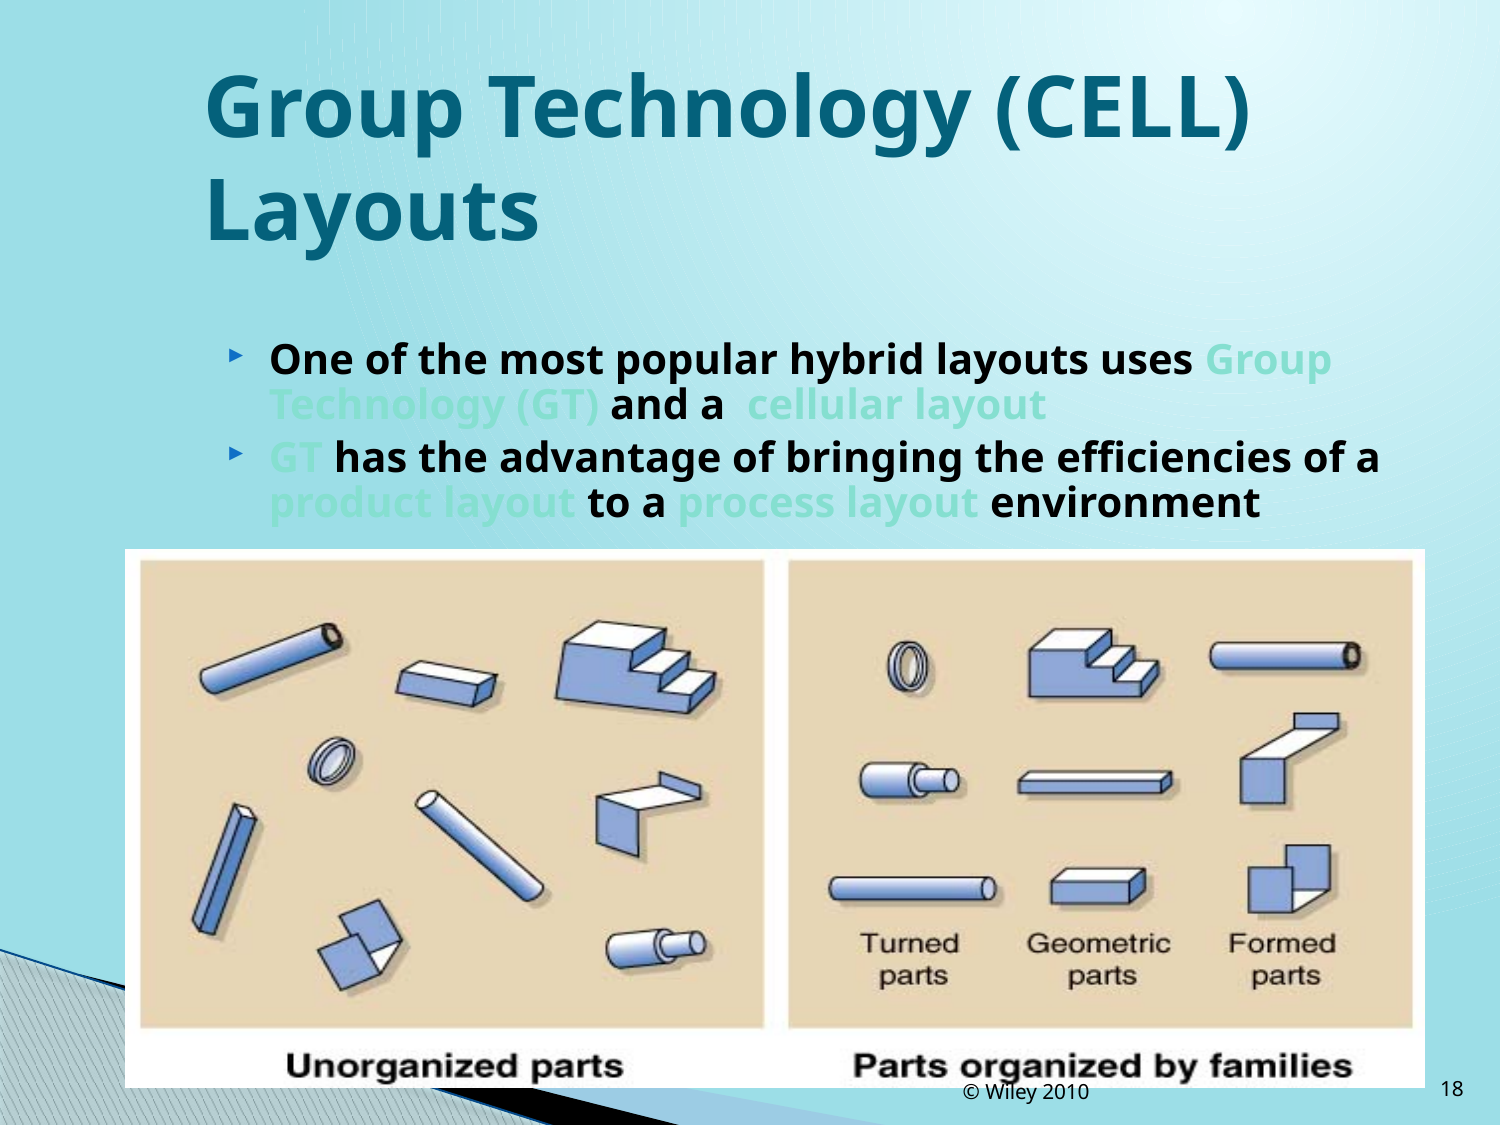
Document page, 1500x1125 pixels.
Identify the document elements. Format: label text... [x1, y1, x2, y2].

title Group Technology (CELL) Layouts [188, 35, 1468, 275]
slide_number 18 [1418, 1051, 1479, 1112]
list One of the most popular hybrid layouts uses Group Technology (GT) and a cellular layout GT has the advantage of bringing the efficiencies of a product layout to a process layout environment [193, 331, 1469, 656]
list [124, 549, 1426, 1088]
footer © Wiley 2010 [718, 1099, 1105, 1112]
